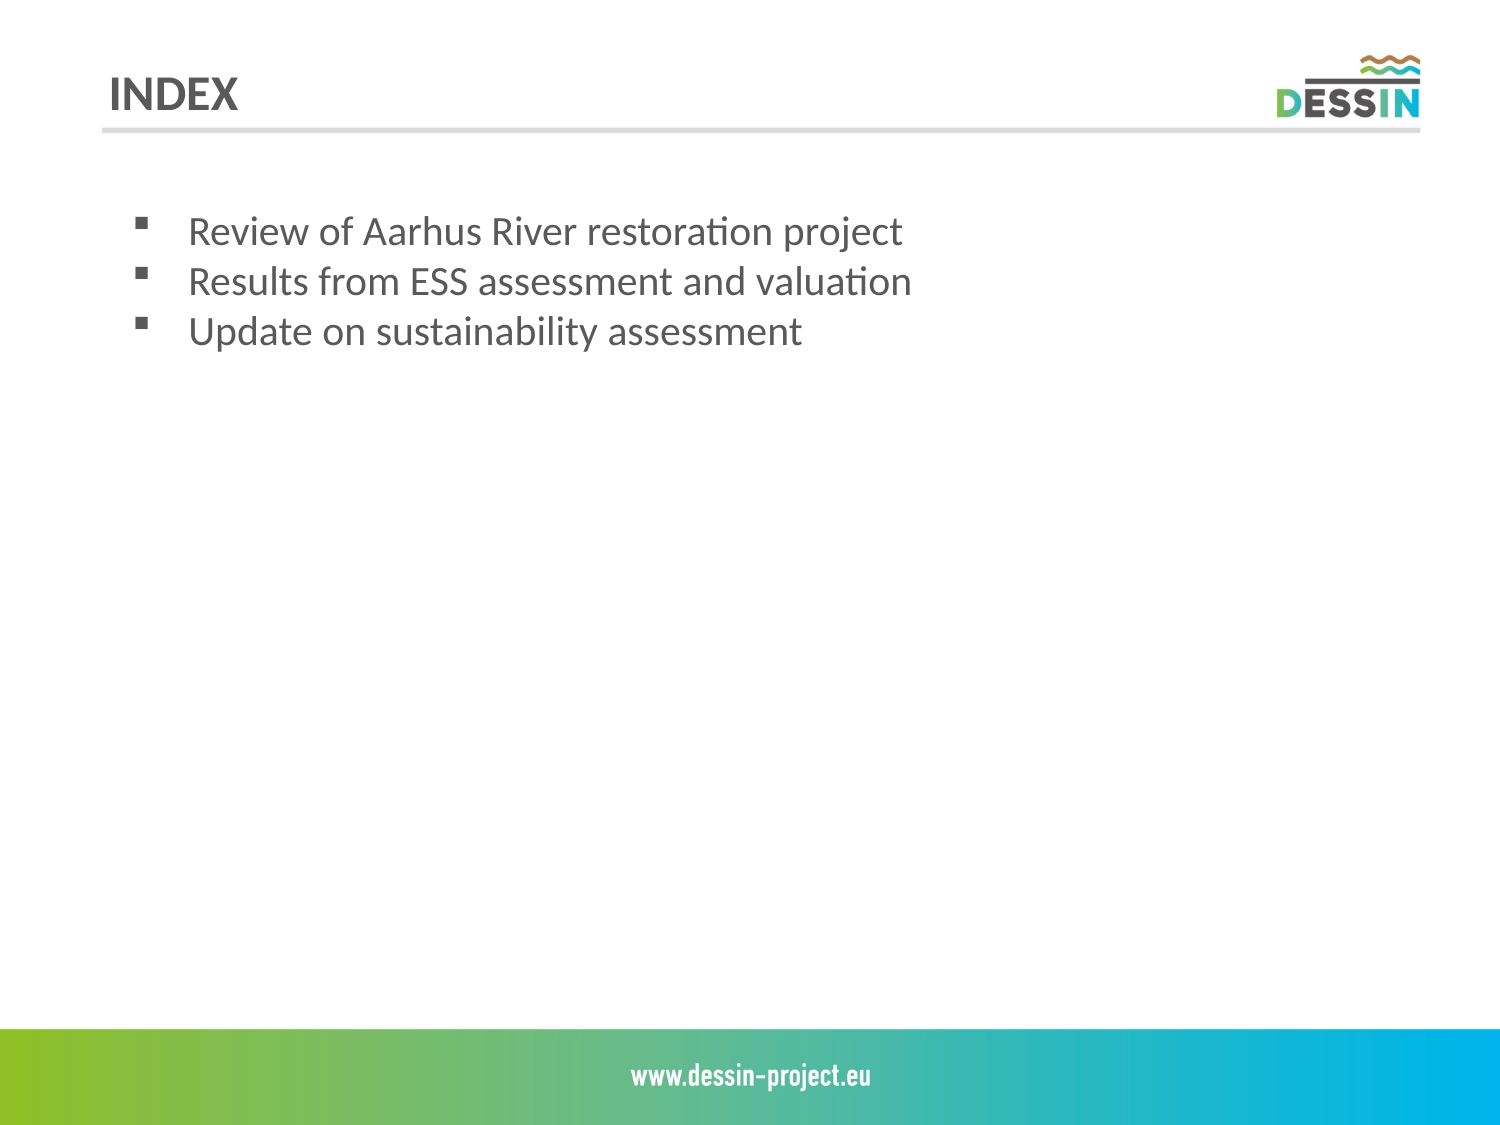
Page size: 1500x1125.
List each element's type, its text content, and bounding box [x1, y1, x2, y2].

text_box Review of Aarhus River restoration project Results from ESS assessment and valuation Update on sustainability assessment [117, 196, 1435, 362]
picture [0, 0, 1500, 1125]
text_box INDEX [93, 53, 926, 128]
